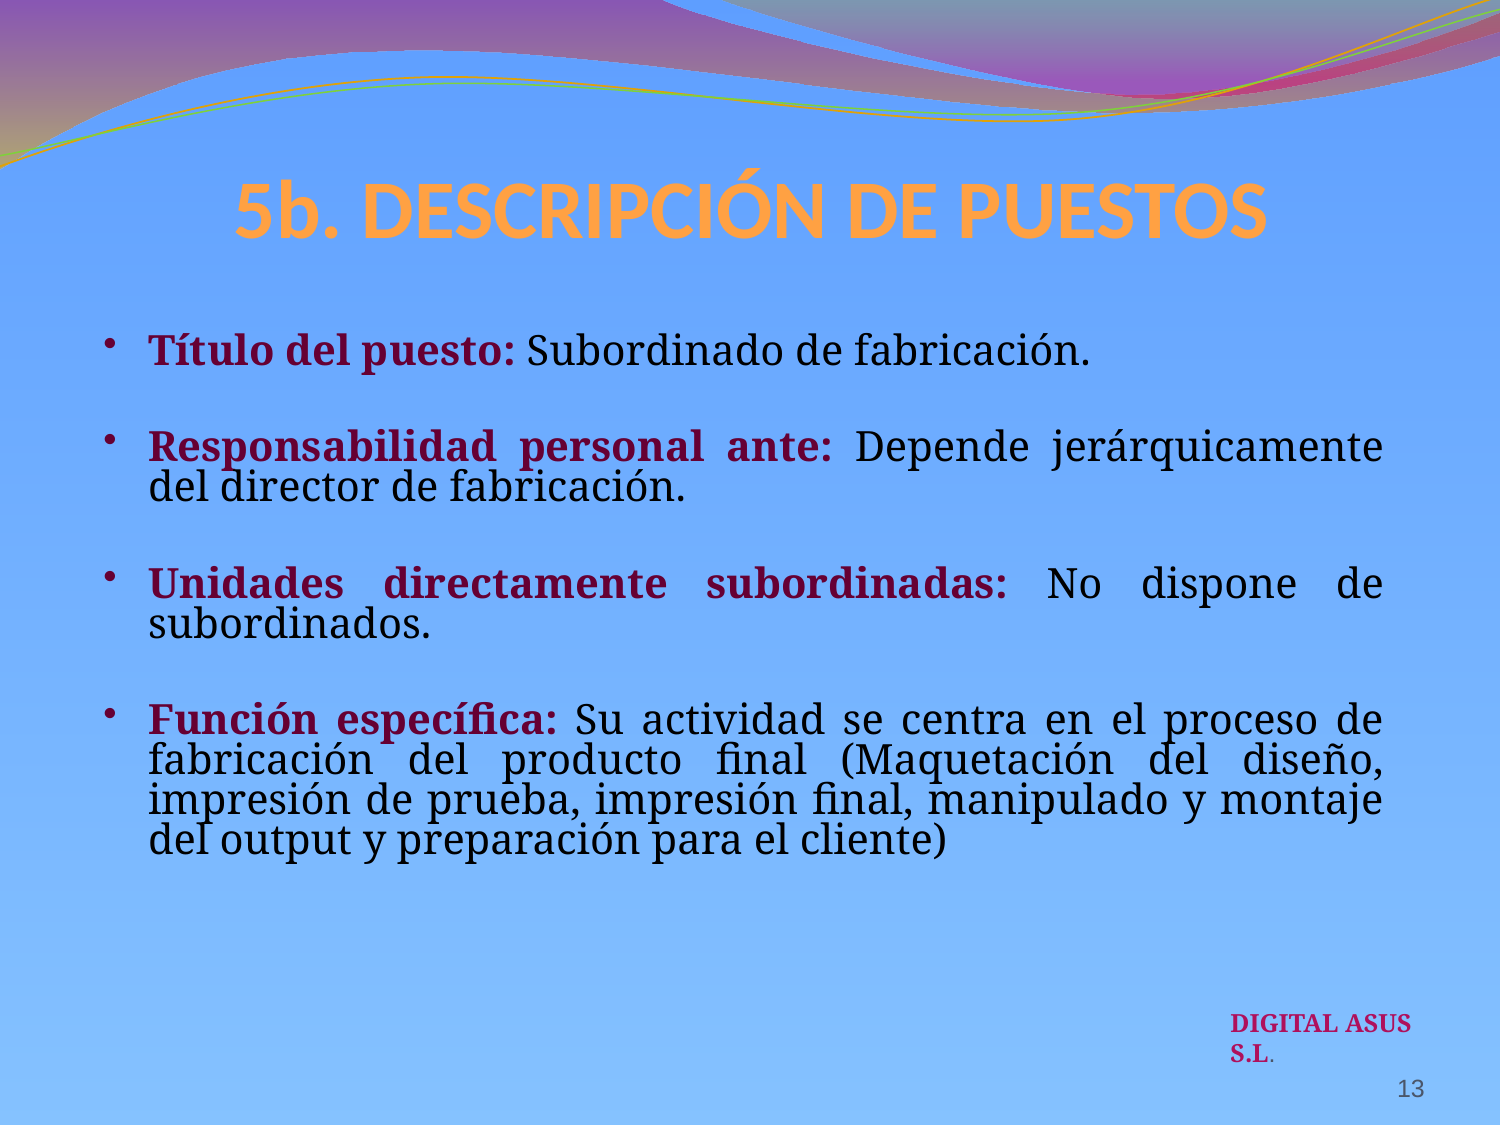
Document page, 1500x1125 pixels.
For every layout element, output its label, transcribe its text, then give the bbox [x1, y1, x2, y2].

text_box Flexibilidad: [704, 13, 773, 18]
list Título del puesto: Subordinado de fabricación. Responsabilidad personal ante: Depende jerárquicamente del director de fabricación. Unidades directamente subordinadas: No dispone de subordinados. Función específica: Su actividad se centra en el proceso de fabricación del producto final (Maquetación del diseño, impresión de prueba, impresión final, manipulado y montaje del output y preparación para el cliente) [88, 325, 1400, 994]
slide_number 13 [1299, 1042, 1425, 1103]
text_box DIGITAL ASUS S.L. [1230, 1019, 1453, 1068]
text_box 5b. DESCRIPCIÓN DE PUESTOS [76, 148, 1427, 256]
